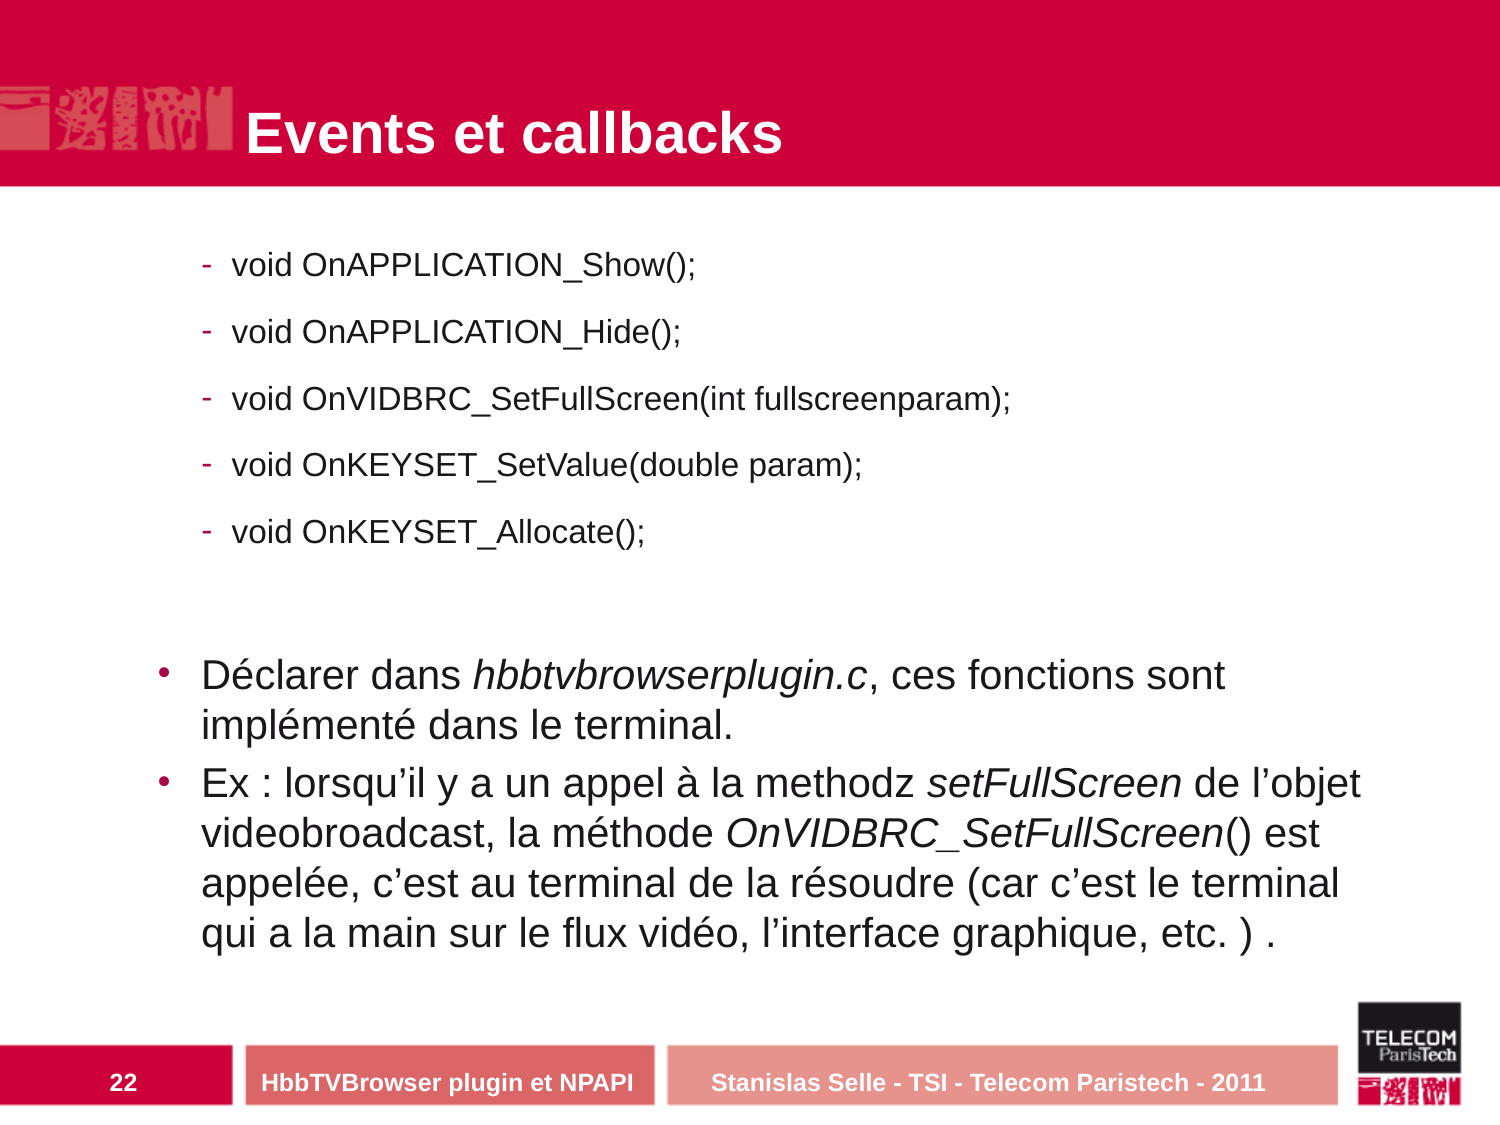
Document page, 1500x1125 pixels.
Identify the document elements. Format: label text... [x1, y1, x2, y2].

title Events et callbacks [245, 23, 1459, 166]
footer HbbTVBrowser plugin et NPAPI Stanislas Selle - TSI - Telecom Paristech - 2011 [260, 1058, 1338, 1103]
slide_number 22 [94, 1058, 234, 1107]
picture [0, 0, 1500, 1125]
list void OnAPPLICATION_Show(); void OnAPPLICATION_Hide(); void OnVIDBRC_SetFullScreen(int fullscreenparam); void OnKEYSET_SetValue(double param); void OnKEYSET_Allocate(); Déclarer dans hbbtvbrowserplugin.c, ces fonctions sont implémenté dans le terminal. Ex : lorsqu’il y a un appel à la methodz setFullScreen de l’objet videobroadcast, la méthode OnVIDBRC_SetFullScreen() est appelée, c’est au terminal de la résoudre (car c’est le terminal qui a la main sur le flux vidéo, l’interface graphique, etc. ) . [111, 243, 1371, 982]
